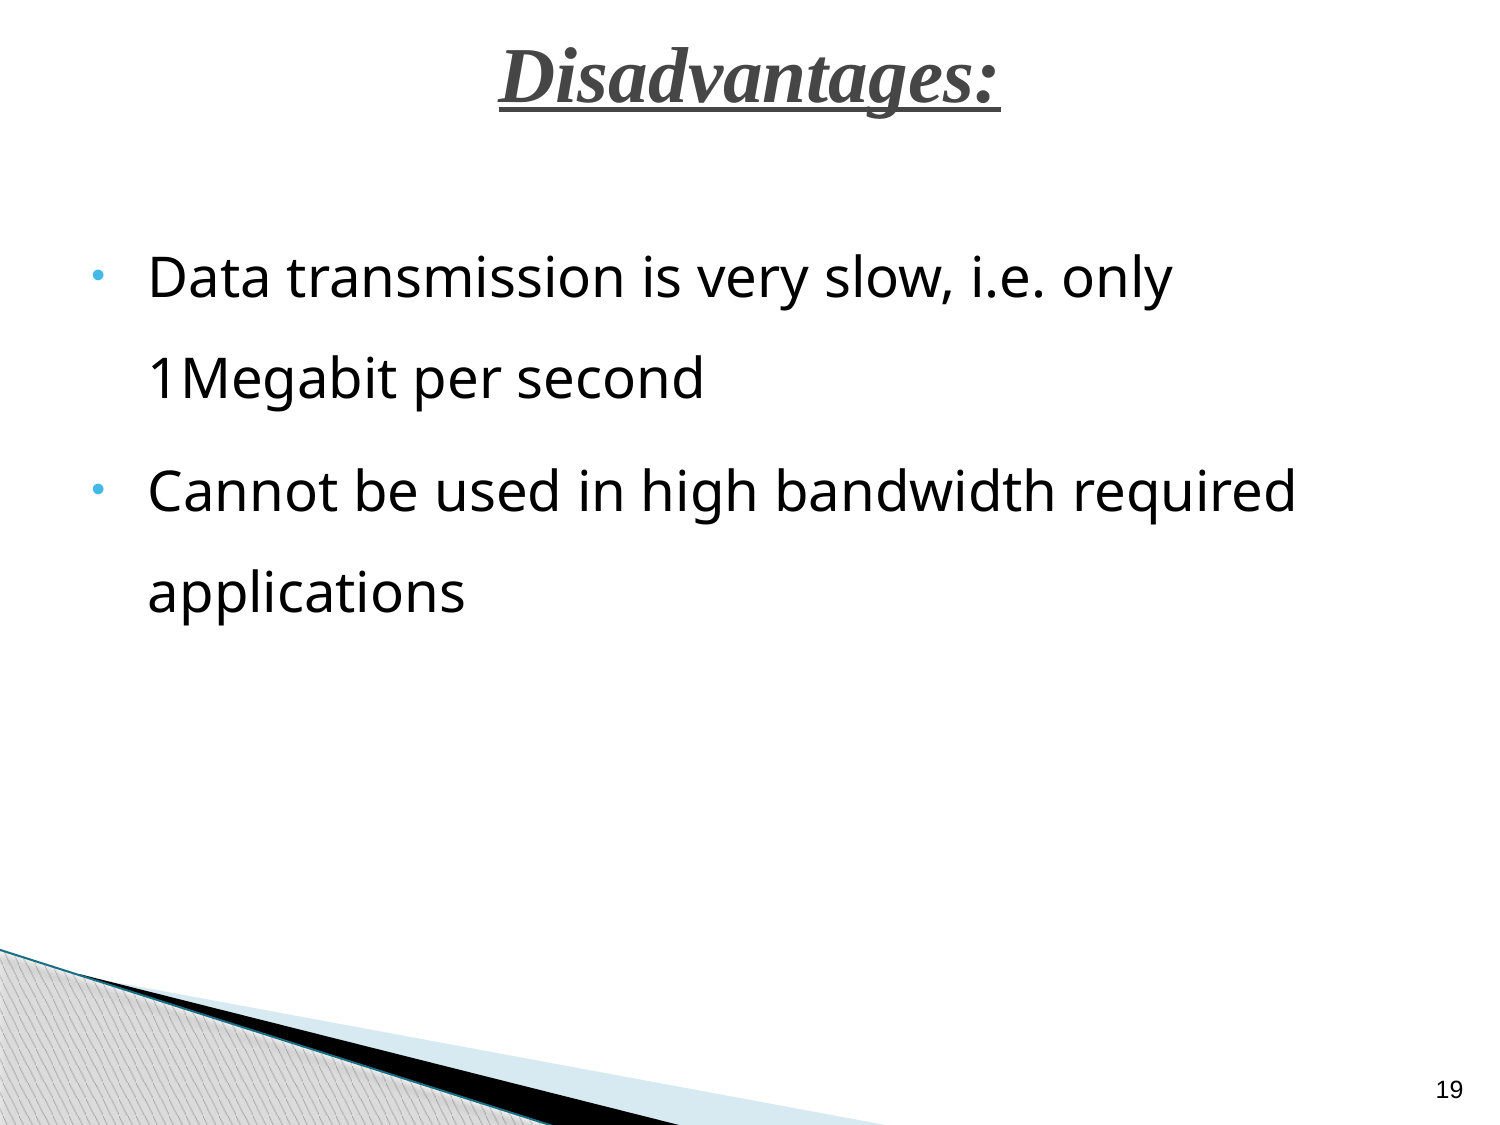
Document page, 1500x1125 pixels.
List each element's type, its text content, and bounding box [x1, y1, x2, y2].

slide_number 19 [1418, 1051, 1479, 1112]
text_box Data transmission is very slow, i.e. only 1Megabit per second Cannot be used in high bandwidth required applications [76, 199, 1427, 938]
text_box Disadvantages: [0, 0, 1500, 143]
